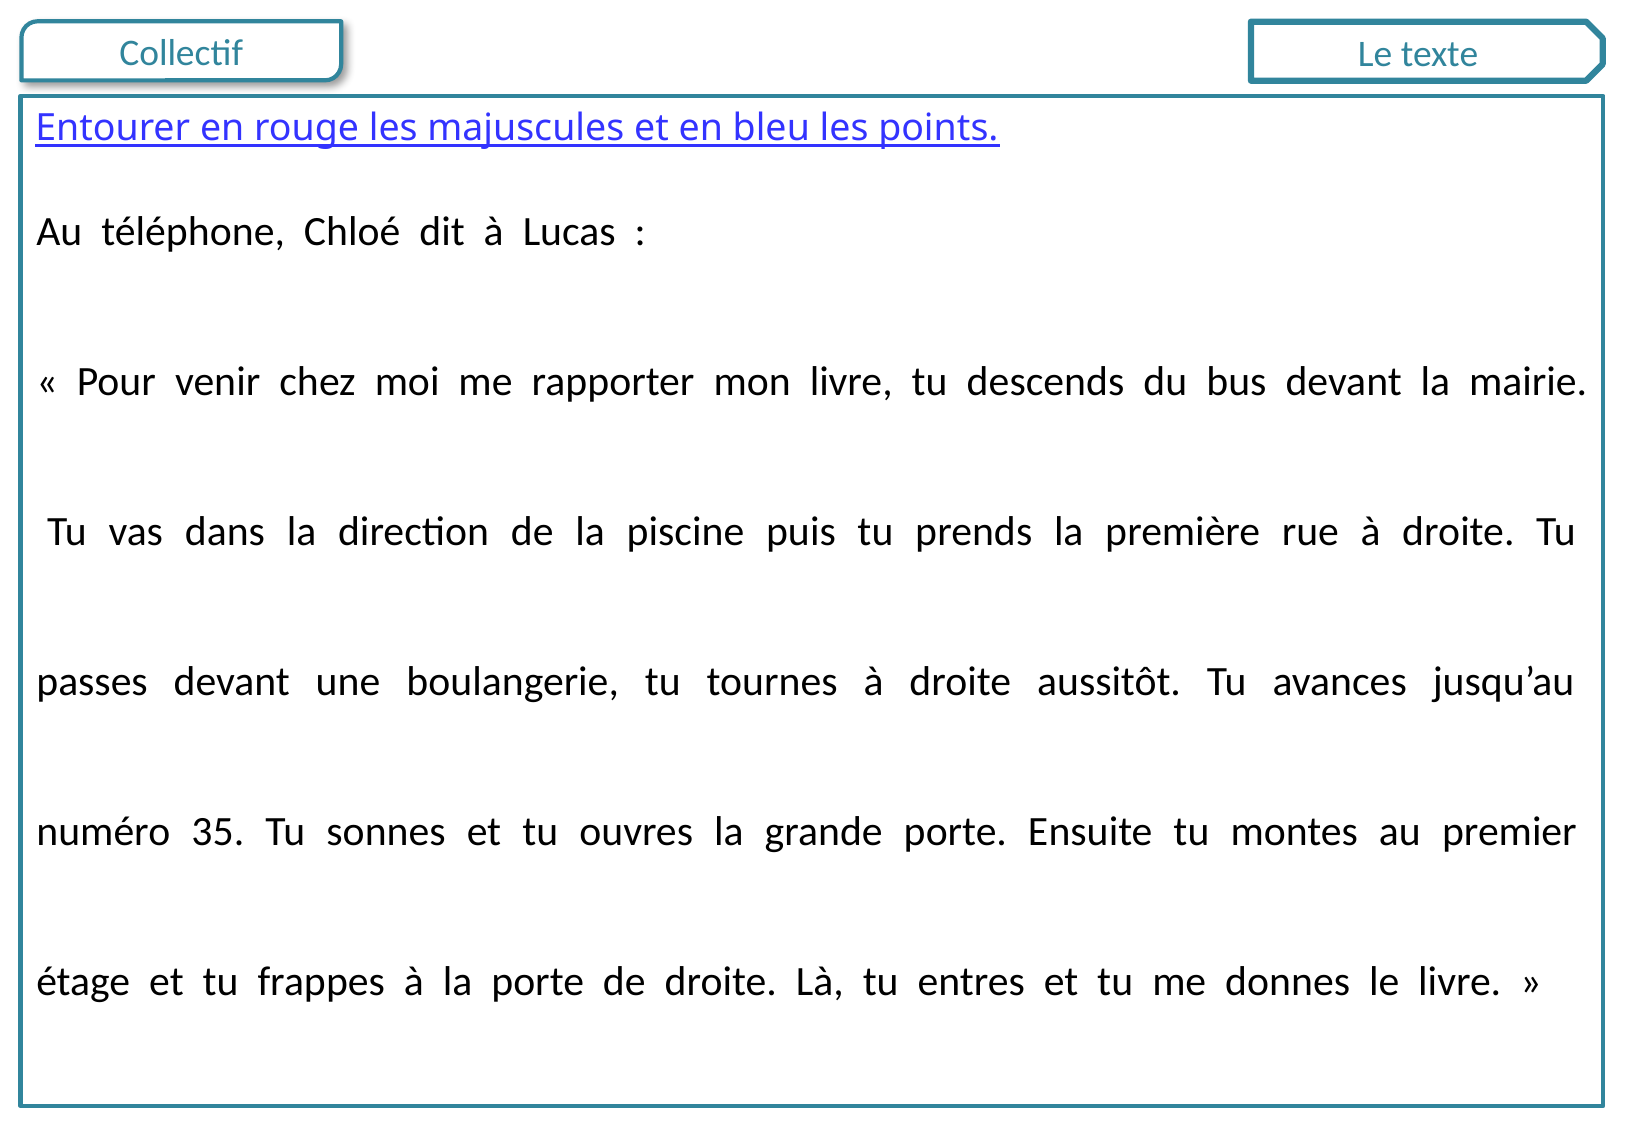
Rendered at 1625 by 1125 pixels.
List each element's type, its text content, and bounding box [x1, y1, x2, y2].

list Le texte [1251, 21, 1585, 81]
list Entourer en rouge les majuscules et en bleu les points. [18, 94, 1605, 1108]
list Au téléphone, Chloé dit à Lucas : « Pour venir chez moi me rapporter mon livre, tu descends du bus devant la mairie. Tu vas dans la direction de la piscine puis tu prends la première rue à droite. Tu passes devant une boulangerie, tu tournes à droite aussitôt. Tu avances jusqu’au numéro 35. Tu sonnes et tu ouvres la grande porte. Ensuite tu montes au premier étage et tu frappes à la porte de droite. Là, tu entres et tu me donnes le livre. » [21, 95, 1604, 1018]
